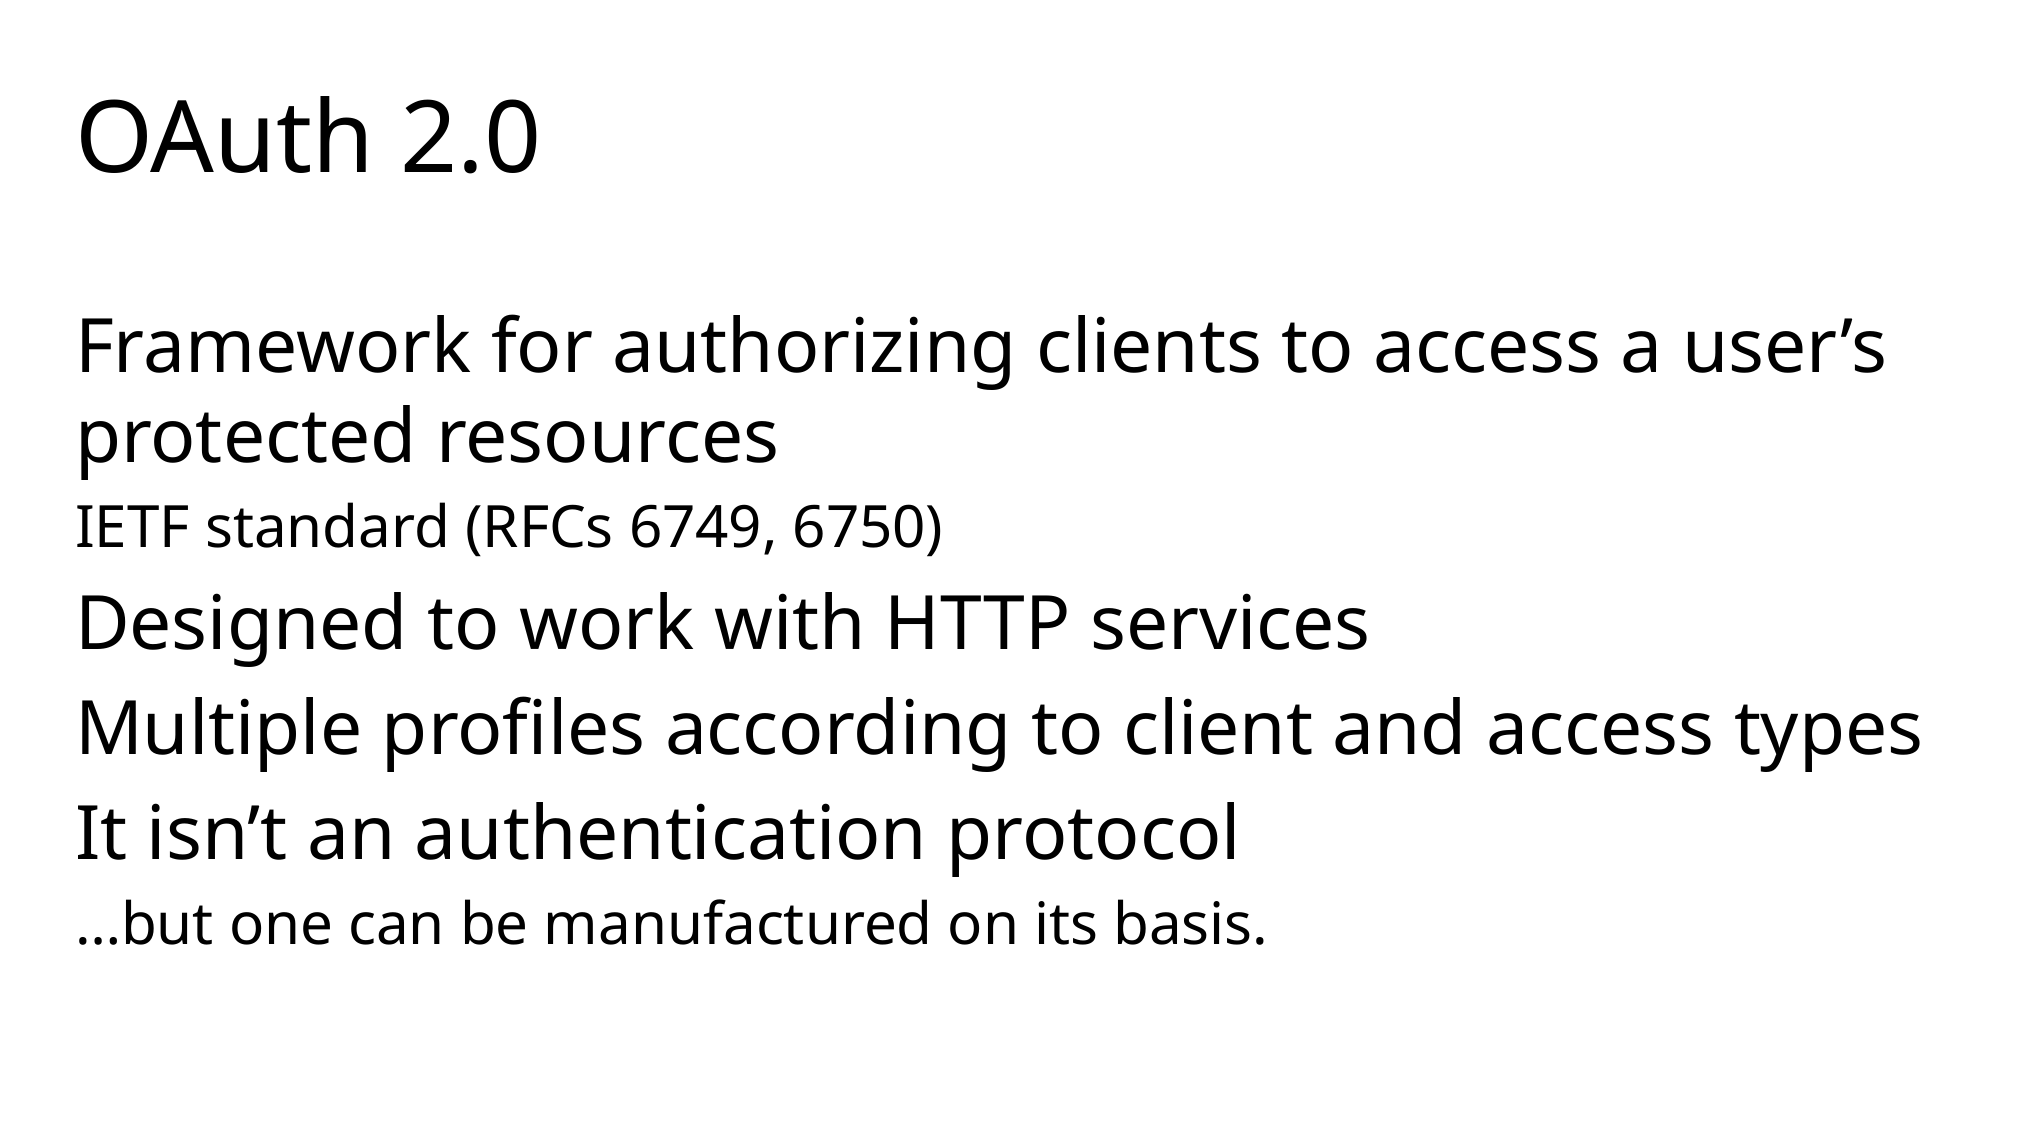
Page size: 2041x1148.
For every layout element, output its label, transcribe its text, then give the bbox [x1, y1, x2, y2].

title OAuth 2.0 [45, 48, 1996, 199]
list Framework for authorizing clients to access a user’s protected resources IETF standard (RFCs 6749, 6750) Designed to work with HTTP services Multiple profiles according to client and access types It isn’t an authentication protocol …but one can be manufactured on its basis. [45, 273, 1996, 1099]
